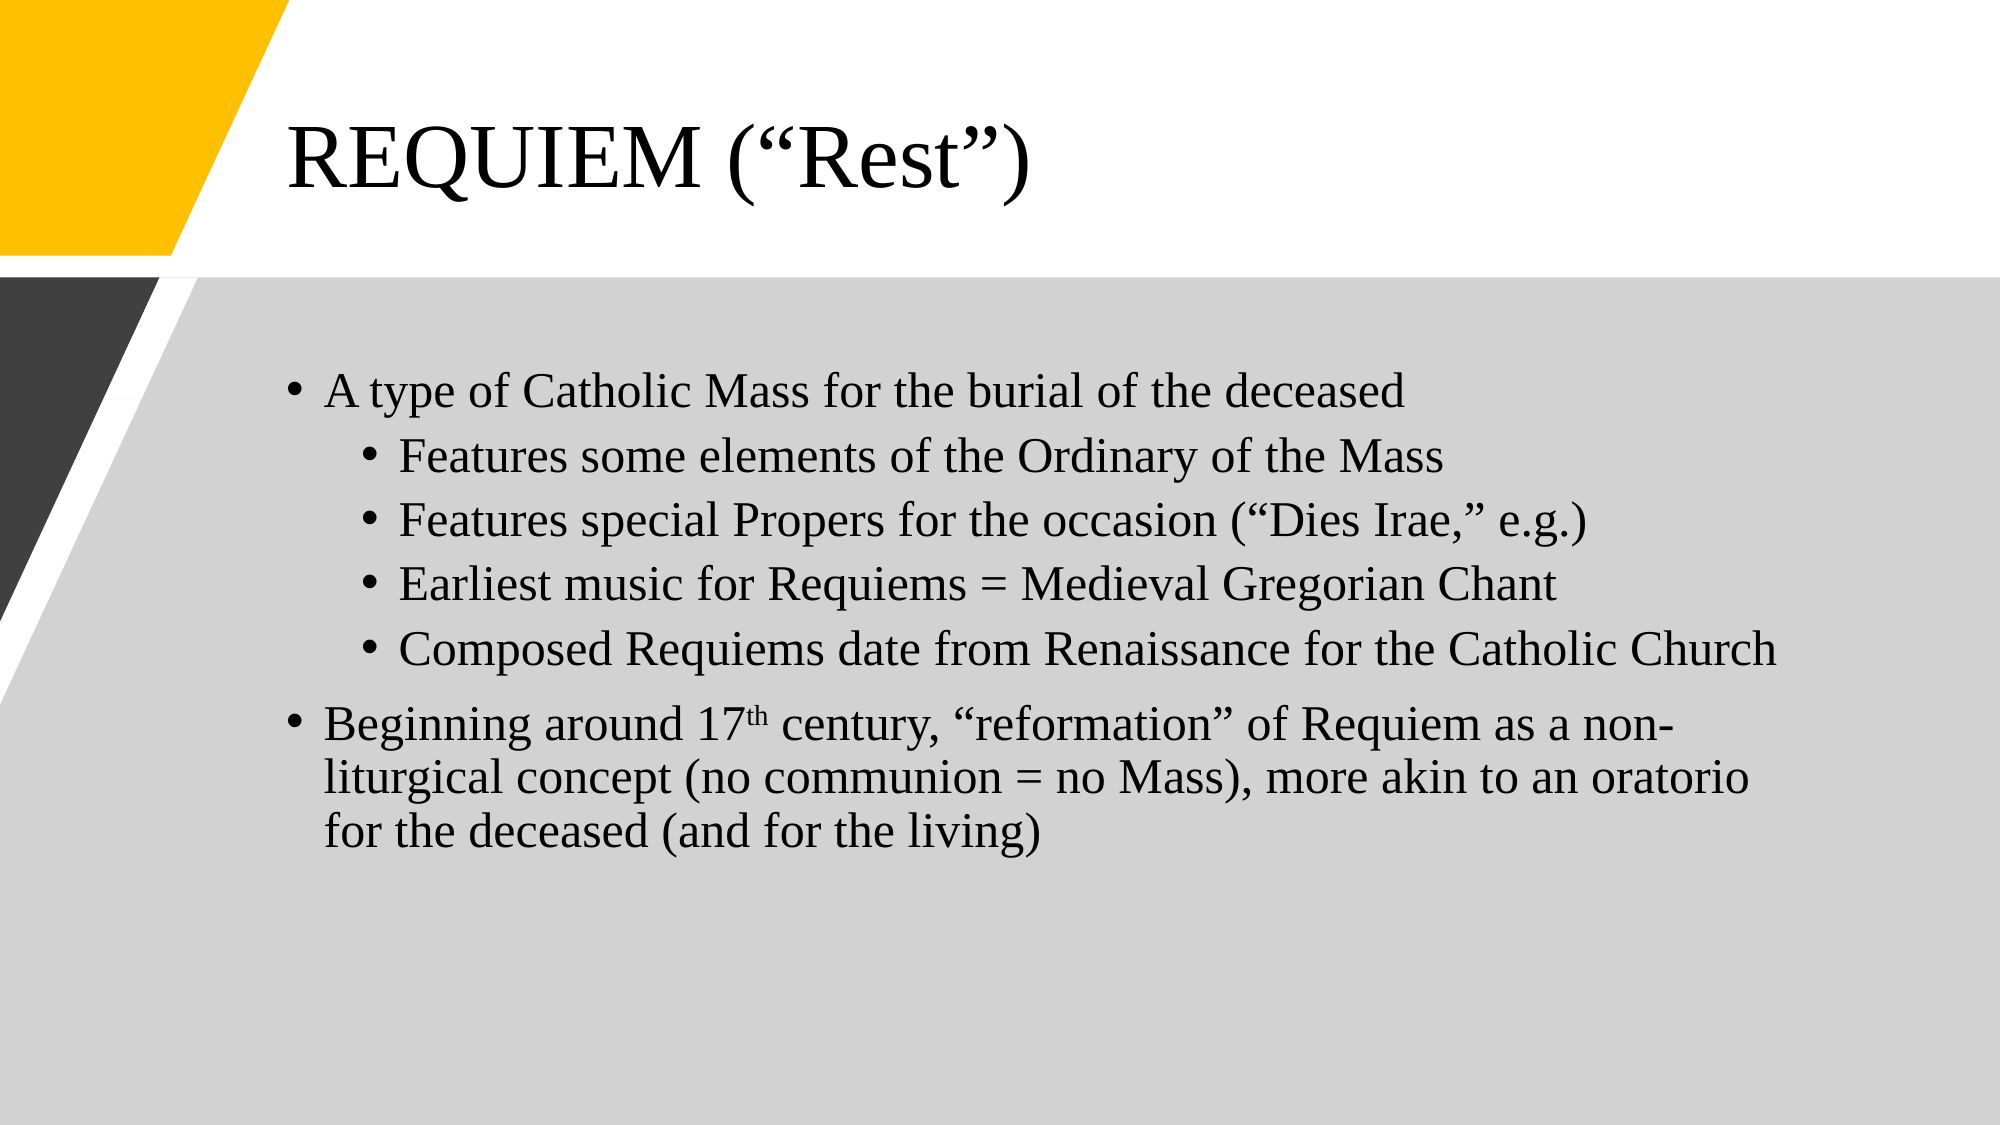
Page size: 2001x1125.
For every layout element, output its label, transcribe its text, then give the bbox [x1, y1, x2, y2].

text_box [0, 0, 291, 257]
text_box [0, 276, 162, 622]
title REQUIEM (“Rest”) [271, 60, 1808, 255]
list A type of Catholic Mass for the burial of the deceased Features some elements of the Ordinary of the Mass Features special Propers for the occasion (“Dies Irae,” e.g.) Earliest music for Requiems = Medieval Gregorian Chant Composed Requiems date from Renaissance for the Catholic Church Beginning around 17th century, “reformation” of Requiem as a non-liturgical concept (no communion = no Mass), more akin to an oratorio for the deceased (and for the living) [271, 356, 1808, 1020]
text_box [0, 276, 2000, 1125]
